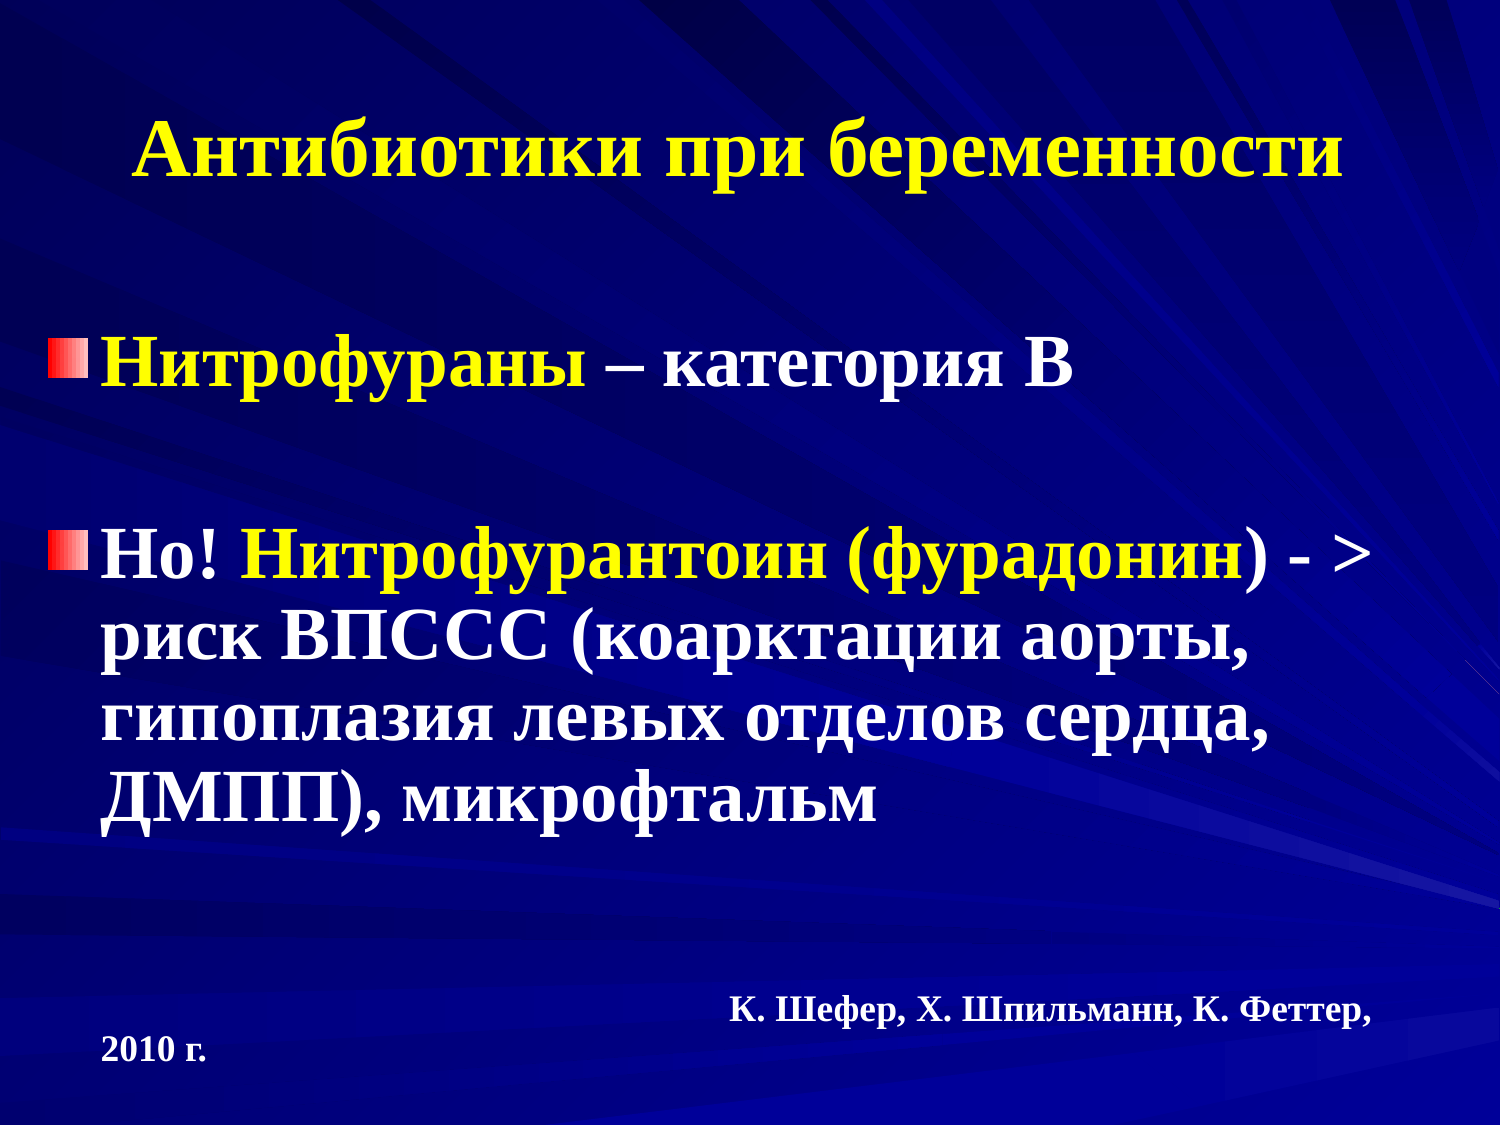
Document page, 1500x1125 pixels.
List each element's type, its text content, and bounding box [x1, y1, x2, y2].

picture [44, 334, 92, 382]
list Нитрофураны – категория В Но! Нитрофурантоин (фурадонин) - > риск ВПССС (коарктации аорты, гипоплазия левых отделов сердца, ДМПП), микрофтальм К. Шефер, Х. Шпильманн, К. Феттер, 2010 г. [29, 314, 1460, 1077]
title Антибиотики при беременности [74, 45, 1426, 234]
picture [44, 526, 92, 574]
